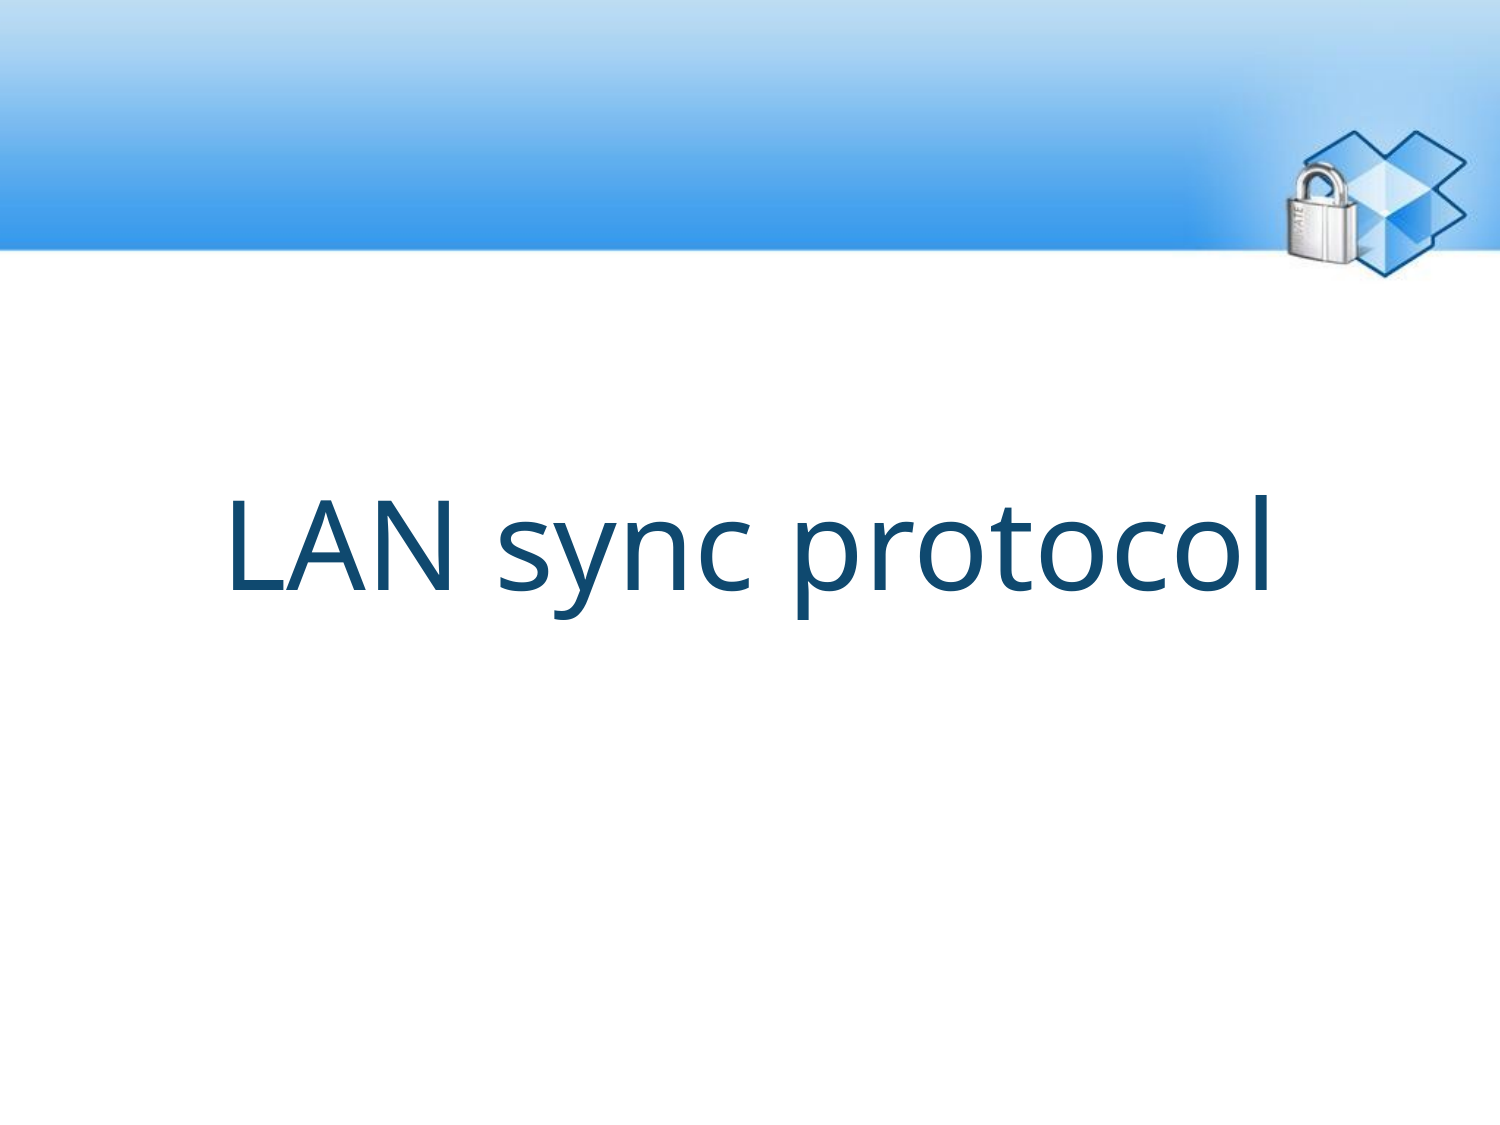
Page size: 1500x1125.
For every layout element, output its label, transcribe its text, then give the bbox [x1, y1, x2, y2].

title [75, 45, 1425, 233]
picture [0, 0, 1500, 1125]
list LAN sync protocol [75, 262, 1425, 1078]
